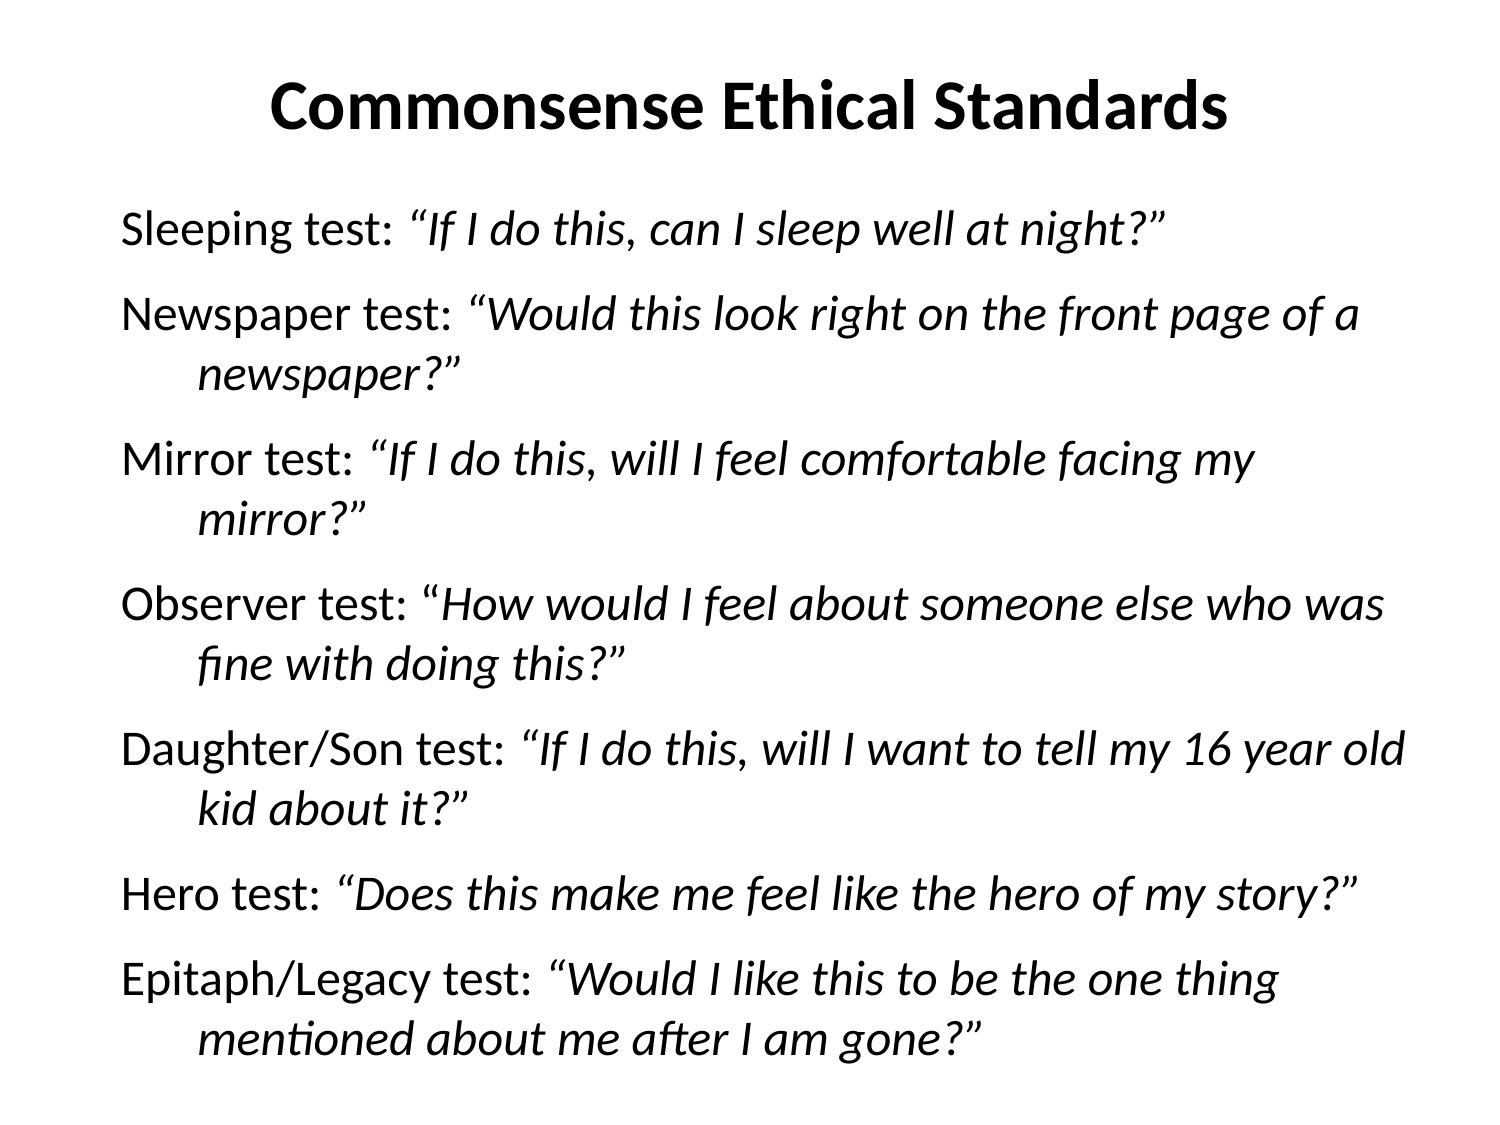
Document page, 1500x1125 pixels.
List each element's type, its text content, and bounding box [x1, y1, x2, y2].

title Commonsense Ethical Standards [75, 50, 1425, 238]
text_box Sleeping test: “If I do this, can I sleep well at night?” Newspaper test: “Would this look right on the front page of a newspaper?” Mirror test: “If I do this, will I feel comfortable facing my mirror?” Observer test: “How would I feel about someone else who was fine with doing this?” Daughter/Son test: “If I do this, will I want to tell my 16 year old kid about it?” Hero test: “Does this make me feel like the hero of my story?” Epitaph/Legacy test: “Would I like this to be the one thing mentioned about me after I am gone?” [112, 238, 1425, 875]
